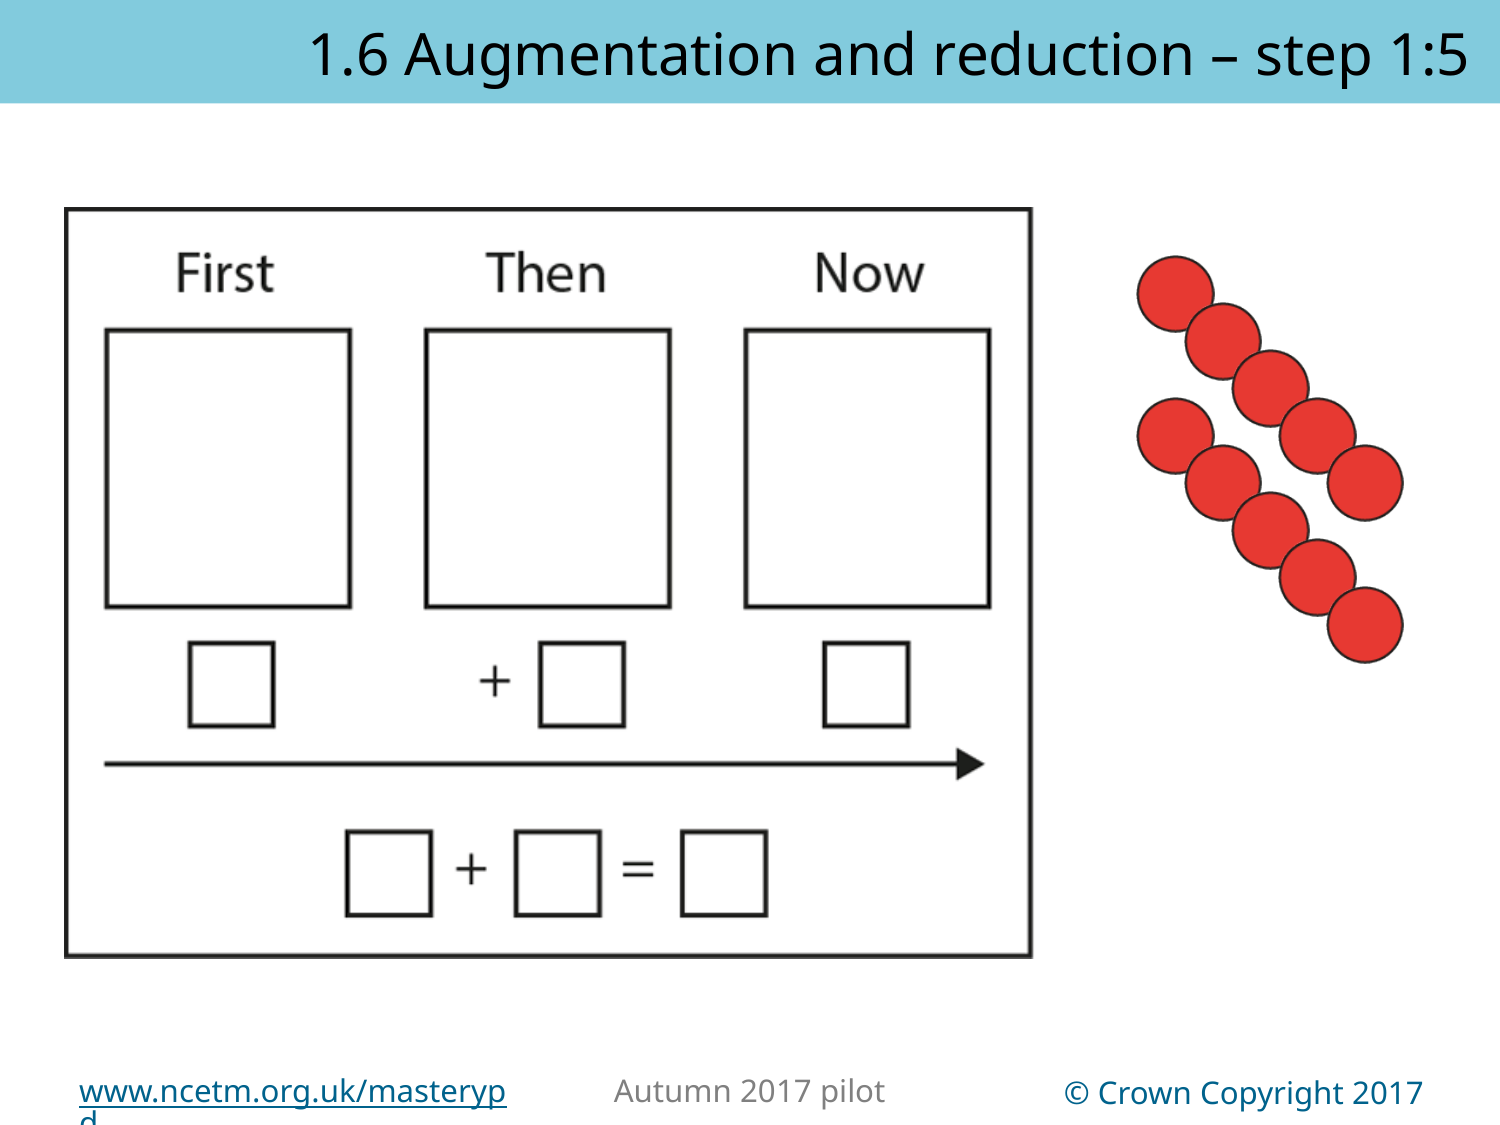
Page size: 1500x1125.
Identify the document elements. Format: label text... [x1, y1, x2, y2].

picture [1136, 255, 1404, 523]
picture [1136, 396, 1404, 664]
picture [52, 195, 1043, 1002]
list 1.6 Augmentation and reduction – step 1:5 [0, 0, 1500, 104]
